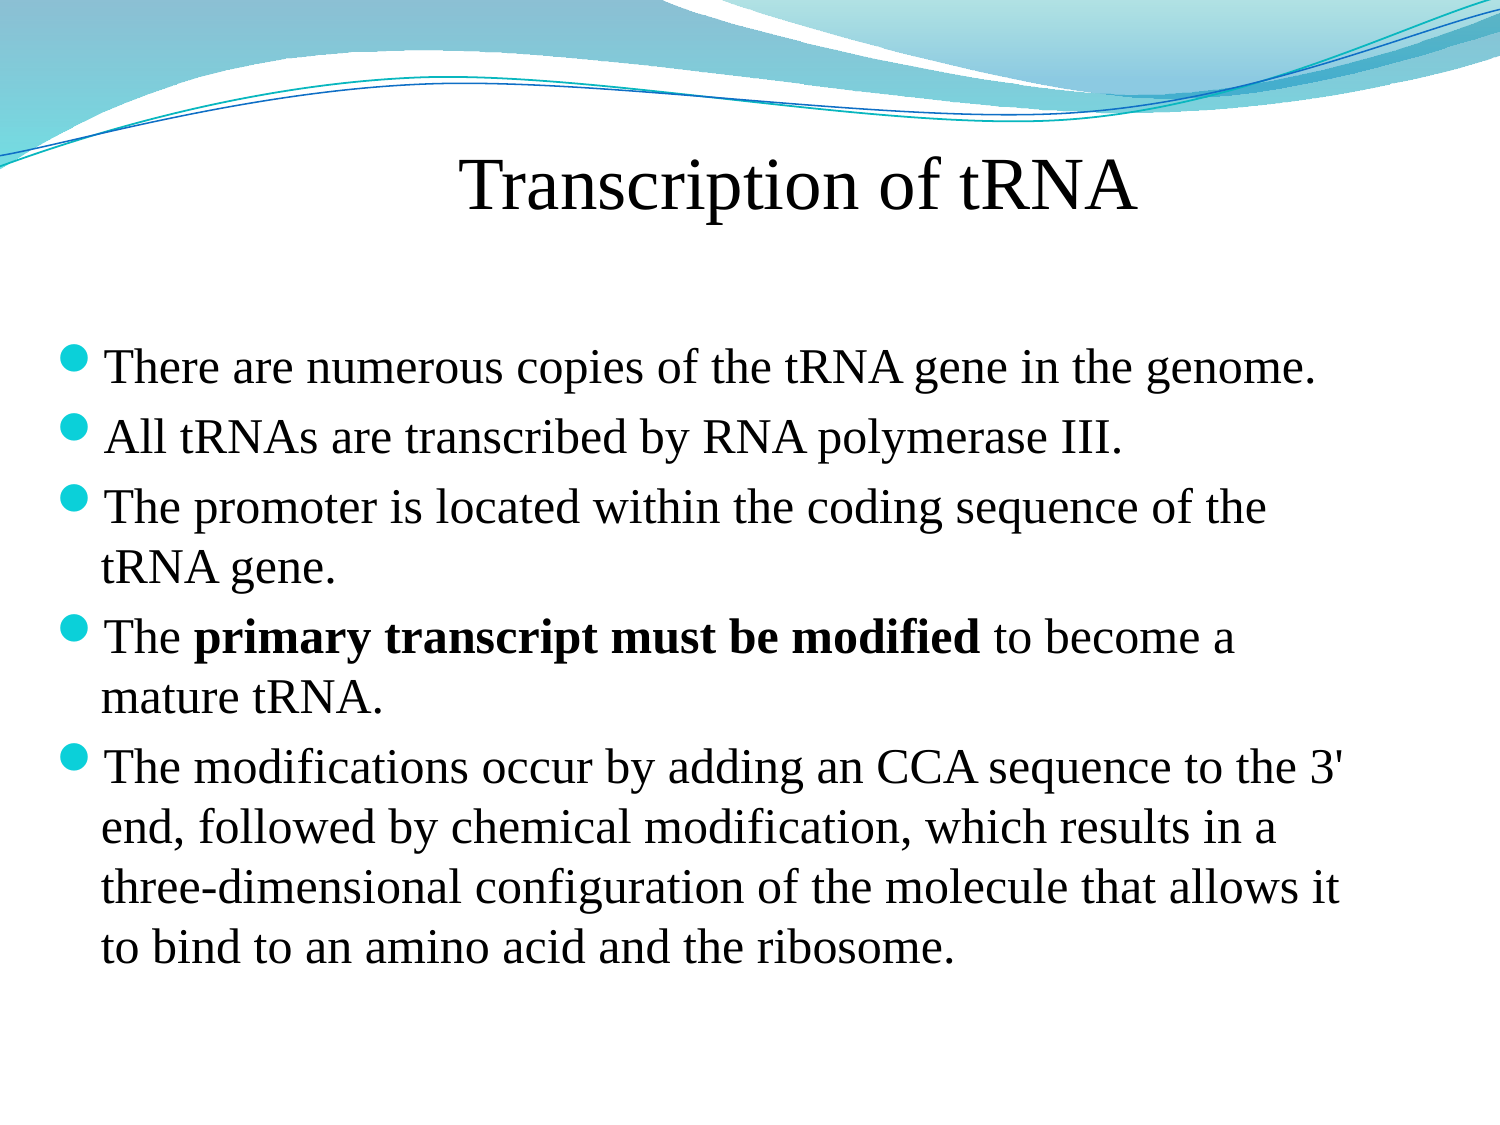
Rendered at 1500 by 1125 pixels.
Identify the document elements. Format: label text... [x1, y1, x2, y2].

list There are numerous copies of the tRNA gene in the genome. All tRNAs are transcribed by RNA polymerase III. The promoter is located within the coding sequence of the tRNA gene. The primary transcript must be modified to become a mature tRNA. The modifications occur by adding an CCA sequence to the 3' end, followed by chemical modification, which results in a three-dimensional configuration of the molecule that allows it to bind to an amino acid and the ribosome. [41, 326, 1392, 1035]
title Transcription of tRNA [123, 82, 1474, 225]
